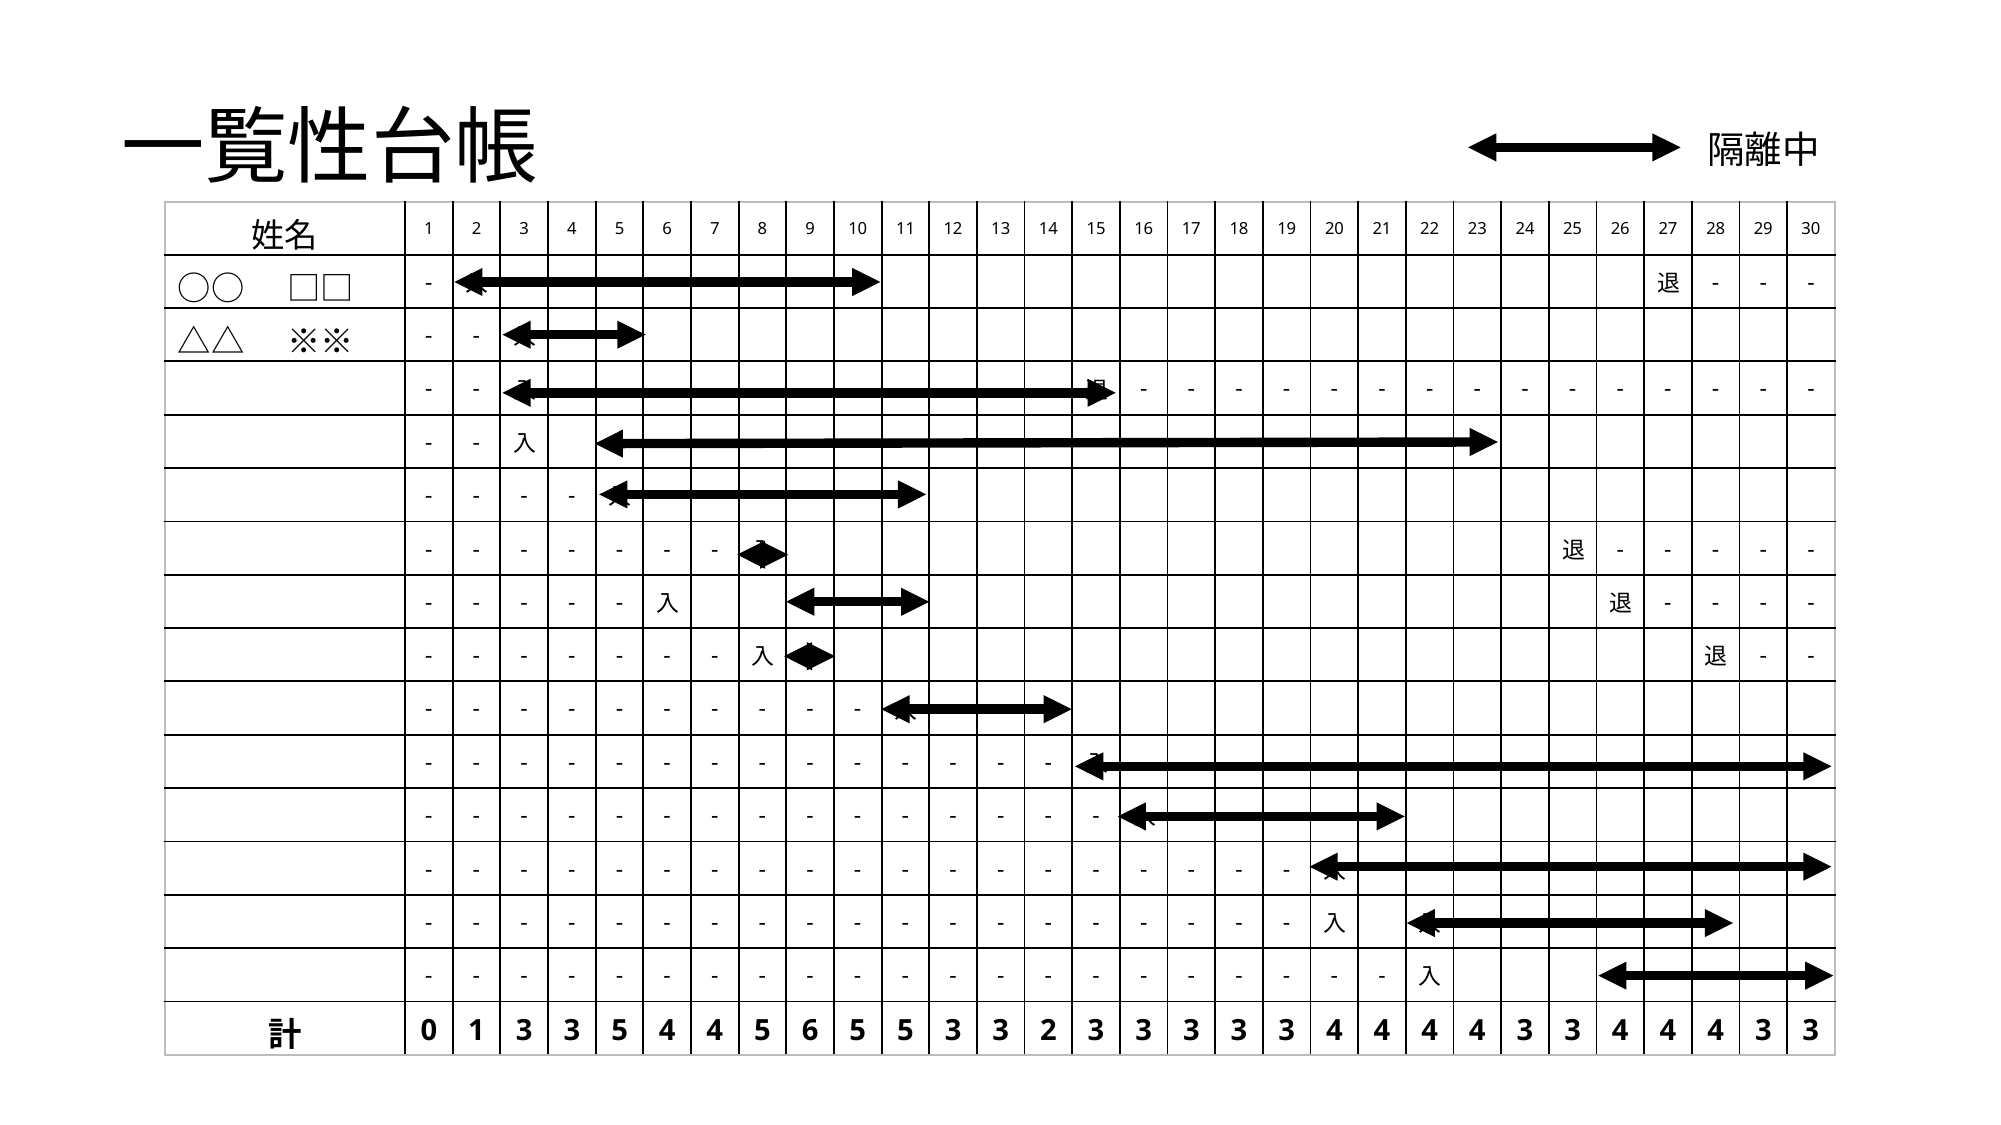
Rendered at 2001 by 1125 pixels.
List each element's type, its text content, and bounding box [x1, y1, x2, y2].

table_cell [1311, 309, 1357, 360]
table_cell - [1359, 949, 1405, 1001]
table_cell [787, 469, 833, 490]
table_header 3 [501, 203, 547, 254]
table_cell [1359, 871, 1405, 894]
table_cell - [597, 842, 642, 894]
table_cell - [1216, 896, 1262, 947]
table_cell [1693, 949, 1739, 971]
table_cell - [597, 522, 642, 574]
table_cell [1216, 736, 1262, 762]
table_cell [1025, 398, 1071, 414]
table_cell [835, 362, 881, 388]
table_cell [1550, 416, 1596, 467]
table_cell [1693, 469, 1739, 521]
table_cell [1597, 949, 1643, 975]
table_cell [1550, 789, 1596, 841]
table_cell [1502, 309, 1548, 360]
table_cell 4 [692, 1002, 738, 1054]
table_cell [1264, 309, 1310, 360]
table_cell [1454, 682, 1500, 734]
table_cell - [406, 896, 452, 947]
table_cell - [501, 842, 547, 894]
table_cell - [454, 309, 499, 360]
table_header 26 [1597, 203, 1643, 254]
table_cell [1550, 928, 1596, 947]
table_cell [1121, 736, 1167, 762]
table_cell ○○ □□ [166, 256, 404, 307]
table_cell [1407, 629, 1453, 680]
table_cell 4 [1359, 1002, 1405, 1054]
table_cell [1025, 682, 1071, 708]
table_cell [692, 449, 738, 467]
table_cell - [549, 842, 595, 894]
table_cell [549, 256, 595, 277]
table_cell - [1025, 789, 1071, 841]
table_cell [1359, 256, 1405, 307]
table_cell [740, 469, 785, 490]
table_cell - [1740, 576, 1786, 627]
table_cell 退 [1073, 362, 1119, 414]
table_cell [1788, 977, 1834, 1001]
table_cell - [549, 576, 595, 627]
table_cell [1216, 576, 1262, 627]
table_cell - [644, 682, 690, 734]
table_cell [1168, 771, 1214, 787]
table_cell 入 [1121, 789, 1167, 814]
table_cell [1407, 469, 1453, 521]
table_cell [978, 362, 1024, 388]
table_cell [1359, 682, 1405, 734]
table_cell [1216, 522, 1262, 574]
table_cell - [740, 842, 785, 894]
table_cell 3 [1264, 1002, 1310, 1054]
table_cell [787, 448, 833, 467]
table_cell 入 [644, 576, 690, 627]
table_cell [787, 256, 833, 277]
table_cell [1359, 736, 1405, 762]
table_cell [1359, 896, 1405, 947]
table_cell [166, 629, 404, 680]
table_cell - [454, 522, 499, 574]
table_cell [644, 287, 690, 307]
table_cell - [978, 789, 1024, 841]
table_cell [1502, 771, 1548, 787]
table_cell - [1025, 949, 1071, 1001]
table_cell [883, 522, 928, 574]
table_cell 1 [454, 1002, 499, 1054]
table_cell [883, 469, 928, 521]
table_cell [978, 714, 1024, 734]
table_cell [1359, 522, 1405, 574]
table_cell - [644, 736, 690, 787]
table_cell [1025, 362, 1071, 388]
table_cell - [1740, 522, 1786, 574]
table_cell - [930, 896, 976, 947]
table_cell 退 [1645, 256, 1691, 307]
table_cell - [740, 896, 785, 947]
table_cell - [1359, 362, 1405, 414]
table_cell [930, 309, 976, 360]
table_cell - [1788, 362, 1834, 414]
table_cell [166, 469, 404, 521]
table_cell [1311, 469, 1357, 521]
table_header 22 [1407, 203, 1453, 254]
table_cell - [644, 896, 690, 947]
table_cell [1454, 871, 1500, 894]
table_cell [1454, 896, 1500, 918]
table_cell [1359, 818, 1405, 841]
table_cell [1550, 771, 1596, 787]
table_cell [1121, 629, 1167, 680]
table_cell [1550, 842, 1596, 862]
table_cell 入 [740, 522, 785, 552]
table_cell - [1025, 842, 1071, 894]
table_cell [740, 448, 785, 467]
table_cell [1645, 469, 1691, 521]
table_cell [1264, 736, 1310, 762]
table_cell - [406, 522, 452, 574]
table_cell 入 [883, 682, 928, 707]
table_cell [692, 362, 738, 388]
table_cell - [501, 522, 547, 574]
table_cell [978, 256, 1024, 307]
table_cell - [1073, 789, 1119, 841]
table_cell - [787, 842, 833, 894]
table_cell [1407, 447, 1453, 467]
table_cell 3 [1788, 1002, 1834, 1054]
table_cell [1025, 711, 1071, 734]
table_cell - [644, 842, 690, 894]
table_cell 3 [501, 1002, 547, 1054]
table_cell 入 [1311, 868, 1357, 894]
table_cell [1264, 629, 1310, 680]
table_cell [930, 256, 976, 307]
table_cell [644, 309, 690, 360]
table_cell [166, 682, 404, 734]
table_cell [1788, 469, 1834, 521]
table_cell [1740, 789, 1786, 841]
table_cell [1645, 682, 1691, 734]
table_cell - [501, 469, 547, 521]
table_cell 入 [740, 557, 785, 574]
table_cell [1597, 871, 1643, 894]
table_cell - [740, 949, 785, 1001]
table_cell [930, 398, 976, 414]
table_cell [166, 522, 404, 574]
table_cell - [883, 842, 928, 894]
table_cell [1121, 256, 1167, 307]
table_cell [166, 576, 404, 627]
table_cell [692, 499, 738, 521]
table_cell [1407, 522, 1453, 574]
table_cell [1454, 256, 1500, 307]
table_cell [883, 309, 928, 360]
table_cell [1025, 629, 1071, 680]
table_cell - [549, 629, 595, 680]
table_cell - [1693, 522, 1739, 574]
table_header 20 [1311, 203, 1357, 254]
table_cell [1407, 736, 1453, 762]
table_cell [1359, 789, 1405, 815]
table_cell - [930, 949, 976, 1001]
table_cell - [501, 789, 547, 841]
table_cell [1454, 629, 1500, 680]
table_cell [1597, 789, 1643, 841]
table_header 8 [740, 203, 785, 254]
table_cell [1407, 256, 1453, 307]
table_cell [1359, 416, 1405, 437]
table_cell - [1788, 629, 1834, 680]
table_cell 3 [930, 1002, 976, 1054]
table_cell - [1121, 896, 1167, 947]
table_cell - [930, 842, 976, 894]
table_cell [787, 522, 833, 574]
table_cell - [692, 842, 738, 894]
table_cell [1121, 522, 1167, 574]
table_header 19 [1264, 203, 1310, 254]
table_cell - [1216, 362, 1262, 414]
table_cell - [1168, 949, 1214, 1001]
table_cell [1740, 771, 1786, 787]
table_cell - [406, 576, 452, 627]
table_cell [1168, 448, 1214, 467]
table_cell [1597, 256, 1643, 307]
table_cell - [454, 736, 499, 787]
table_cell [1597, 629, 1643, 680]
table_cell 入 [1407, 896, 1453, 922]
table_cell [1502, 629, 1548, 680]
table_cell - [1407, 362, 1453, 414]
table_cell [1693, 771, 1739, 787]
table_cell [835, 256, 881, 281]
table_cell [1502, 416, 1548, 467]
table_cell - [1121, 949, 1167, 1001]
table_cell [597, 398, 642, 414]
table_cell [1454, 949, 1500, 1001]
table_cell [1693, 871, 1739, 894]
table_cell [787, 287, 833, 307]
table_cell [1454, 576, 1500, 627]
table_cell - [549, 469, 595, 521]
table_header 25 [1550, 203, 1596, 254]
table_cell - [597, 896, 642, 947]
table_cell [1407, 309, 1453, 360]
table_cell [1121, 469, 1167, 521]
table_cell - [930, 789, 976, 841]
table_cell [1502, 469, 1548, 521]
table_cell [1740, 309, 1786, 360]
table_cell [1645, 928, 1691, 947]
table_cell [1645, 842, 1691, 862]
table_cell [1645, 736, 1691, 762]
table_cell - [883, 949, 928, 1001]
table_cell - [835, 682, 881, 734]
table_cell [1502, 522, 1548, 574]
table_cell [1788, 842, 1834, 894]
table_cell 入 [1311, 842, 1357, 865]
table_cell [883, 629, 928, 680]
table_header 17 [1168, 203, 1214, 254]
table_cell - [835, 842, 881, 894]
table_cell [1264, 821, 1310, 841]
table_cell - [597, 629, 642, 680]
table_cell [883, 603, 928, 627]
table_cell [1216, 469, 1262, 521]
table_cell [1359, 469, 1405, 521]
table_cell [978, 469, 1024, 521]
table_cell 3 [1073, 1002, 1119, 1054]
table_cell [1311, 416, 1357, 437]
table_cell [1693, 309, 1739, 360]
table_cell [1168, 821, 1214, 841]
table_cell [835, 309, 881, 360]
table_cell [1025, 522, 1071, 574]
table_cell [930, 714, 976, 734]
table_cell [930, 448, 976, 467]
table_cell [1311, 522, 1357, 574]
table_cell 4 [644, 1002, 690, 1054]
table_cell [644, 416, 690, 438]
table_cell [1550, 736, 1596, 762]
table_cell - [549, 736, 595, 787]
table_cell [1550, 309, 1596, 360]
table_cell [835, 283, 881, 307]
table_cell - [597, 949, 642, 1001]
table_cell 4 [1693, 1002, 1739, 1054]
table_cell [1121, 682, 1167, 734]
table_cell [1073, 682, 1119, 734]
table_cell 4 [1645, 1002, 1691, 1054]
table_cell - [740, 789, 785, 841]
table_cell 3 [1502, 1002, 1548, 1054]
table_cell [1073, 309, 1119, 360]
table_cell - [1454, 362, 1500, 414]
table_cell - [1073, 896, 1119, 947]
table_cell [1073, 522, 1119, 574]
table_cell - [787, 736, 833, 787]
table_cell - [1693, 256, 1739, 307]
table_cell [787, 658, 833, 680]
table_cell [597, 362, 642, 388]
table_cell [549, 309, 595, 330]
table_cell - [1025, 736, 1071, 787]
table_cell [1502, 949, 1548, 1001]
table_cell [1693, 842, 1739, 862]
table_cell [1264, 522, 1310, 574]
table_cell [549, 362, 595, 388]
table_cell 4 [1311, 1002, 1357, 1054]
table_cell - [454, 576, 499, 627]
table_cell [1121, 309, 1167, 360]
table_cell - [1788, 576, 1834, 627]
table_cell [1073, 448, 1119, 467]
table_cell [166, 736, 404, 787]
table_header 24 [1502, 203, 1548, 254]
table_header 14 [1025, 203, 1071, 254]
table_cell - [1121, 362, 1167, 414]
table_cell [978, 416, 1024, 438]
table_cell [1264, 682, 1310, 734]
table_cell [1168, 256, 1214, 307]
table_header 1 [406, 203, 452, 254]
table_cell - [835, 736, 881, 787]
table_cell [1645, 771, 1691, 787]
table_cell [930, 629, 976, 680]
table_cell [1311, 736, 1357, 762]
table_cell - [1645, 576, 1691, 627]
table_cell [166, 949, 404, 1001]
table_cell - [406, 629, 452, 680]
table_cell [166, 362, 404, 414]
table_cell [740, 499, 785, 521]
table_cell [1025, 576, 1071, 627]
table_cell [644, 398, 690, 414]
table_cell [1168, 629, 1214, 680]
table_cell [1025, 448, 1071, 467]
table_cell 入 [501, 309, 547, 360]
table_cell [883, 362, 928, 388]
table_cell [1693, 416, 1739, 467]
table_cell [1311, 771, 1357, 787]
table_cell [1216, 629, 1262, 680]
table_cell - [549, 896, 595, 947]
table_cell 入 [597, 469, 642, 521]
table_cell [1454, 928, 1500, 947]
table_cell - [406, 362, 452, 414]
table_cell [1597, 416, 1643, 467]
table_cell [1216, 789, 1262, 812]
table_cell [1216, 416, 1262, 437]
table_cell [1264, 576, 1310, 627]
table_cell - [1264, 896, 1310, 947]
table_cell [597, 337, 642, 360]
table_cell [1168, 469, 1214, 521]
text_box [594, 441, 1499, 445]
table_cell [166, 896, 404, 947]
table_cell 退 [1597, 576, 1643, 627]
table_cell - [883, 736, 928, 787]
table_cell [1454, 842, 1500, 862]
table_cell - [549, 949, 595, 1001]
table_cell [787, 576, 833, 600]
table_cell - [1693, 576, 1739, 627]
table_cell 3 [1740, 1002, 1786, 1054]
table_cell [1550, 682, 1596, 734]
table_cell 6 [787, 1002, 833, 1054]
table_header 4 [549, 203, 595, 254]
table_cell [1502, 576, 1548, 627]
table_cell [549, 287, 595, 307]
table_cell 入 [1311, 896, 1357, 947]
table_cell [692, 309, 738, 360]
table_cell [1550, 256, 1596, 307]
table_cell [1740, 949, 1786, 971]
table_cell [1597, 896, 1643, 918]
table_header 29 [1740, 203, 1786, 254]
table_cell 入 [1121, 819, 1167, 841]
table_cell [883, 398, 928, 414]
table_cell [787, 629, 833, 654]
table_header 姓名 [166, 203, 404, 254]
table_cell [1454, 416, 1500, 467]
table_header 7 [692, 203, 738, 254]
table_cell [978, 309, 1024, 360]
table_cell - [1645, 362, 1691, 414]
table_cell 3 [1216, 1002, 1262, 1054]
table_cell [1740, 871, 1786, 894]
table_header 9 [787, 203, 833, 254]
table_cell [501, 287, 547, 307]
table_cell [1025, 469, 1071, 521]
table_cell [787, 416, 833, 438]
table_cell [1597, 977, 1643, 1001]
table_cell [1788, 309, 1834, 360]
table_cell - [978, 736, 1024, 787]
table_cell [1454, 789, 1500, 841]
table_cell [1311, 256, 1357, 307]
table_cell - [1121, 842, 1167, 894]
table_cell [1740, 469, 1786, 521]
table_cell 退 [1550, 522, 1596, 574]
table_cell [740, 398, 785, 414]
table_cell [1121, 416, 1167, 437]
table_cell - [501, 736, 547, 787]
table_cell [978, 448, 1024, 467]
table_cell [1168, 309, 1214, 360]
table_cell [835, 448, 881, 467]
table_cell - [1502, 362, 1548, 414]
table_cell [1168, 736, 1214, 762]
table_cell [1645, 416, 1691, 467]
table_cell - [454, 842, 499, 894]
table_cell [787, 309, 833, 360]
table_cell [1025, 416, 1071, 438]
table_cell 3 [1168, 1002, 1214, 1054]
table_cell - [1311, 949, 1357, 1001]
table_cell - [1264, 362, 1310, 414]
table_cell [883, 416, 928, 438]
table_cell [835, 629, 881, 680]
table_cell [166, 789, 404, 841]
table_cell [1550, 629, 1596, 680]
table_header 10 [835, 203, 881, 254]
table_cell [978, 629, 1024, 680]
table_cell - [1073, 949, 1119, 1001]
table_cell - [406, 682, 452, 734]
table_header 21 [1359, 203, 1405, 254]
table_cell [1788, 682, 1834, 734]
table_cell [740, 256, 785, 277]
table_cell [835, 522, 881, 574]
table_cell 計 [166, 1002, 404, 1054]
table_cell [835, 469, 881, 490]
table_cell [1454, 736, 1500, 762]
table_cell [1025, 309, 1071, 360]
table_cell 入 [1407, 949, 1453, 1001]
table_cell [1359, 309, 1405, 360]
table_cell [692, 469, 738, 490]
table_cell 入 [454, 283, 499, 307]
table_cell [1740, 980, 1786, 1001]
table_cell - [883, 896, 928, 947]
table_cell - [1788, 522, 1834, 574]
table_cell [1597, 928, 1643, 947]
table_cell 5 [740, 1002, 785, 1054]
table_cell [1645, 629, 1691, 680]
table_cell [1264, 469, 1310, 521]
table_cell [740, 362, 785, 388]
table_cell [1693, 980, 1739, 1001]
table_cell [1407, 682, 1453, 734]
table_cell [1550, 871, 1596, 894]
table_cell [1502, 789, 1548, 841]
table_cell [1693, 789, 1739, 841]
table_cell [1073, 576, 1119, 627]
table_cell [1311, 682, 1357, 734]
table_cell - [787, 789, 833, 841]
table_cell 入 [454, 256, 499, 281]
table_cell 入 [1407, 924, 1453, 947]
table_cell [883, 448, 928, 467]
table_cell [1311, 789, 1357, 812]
table_cell - [1645, 522, 1691, 574]
table_cell [1740, 896, 1786, 947]
table_cell [692, 576, 738, 627]
table_header 12 [930, 203, 976, 254]
table_cell [1788, 416, 1834, 467]
table_cell [1359, 771, 1405, 787]
table_cell - [597, 576, 642, 627]
table_cell [1502, 896, 1548, 918]
table_cell [835, 606, 881, 627]
table_cell - [406, 256, 452, 307]
table_cell [1168, 682, 1214, 734]
table_cell [1550, 469, 1596, 521]
table_cell 4 [1454, 1002, 1500, 1054]
table_cell [1359, 447, 1405, 467]
table_cell - [549, 789, 595, 841]
table_cell [883, 576, 928, 600]
table_cell - [1025, 896, 1071, 947]
table_cell - [644, 949, 690, 1001]
table_cell [597, 287, 642, 307]
table_cell [1597, 309, 1643, 360]
table_cell - [930, 736, 976, 787]
table_cell - [692, 789, 738, 841]
table_cell - [597, 736, 642, 787]
table_cell - [1168, 896, 1214, 947]
table_cell [787, 398, 833, 414]
table_cell [1502, 842, 1548, 862]
table_cell [1597, 842, 1643, 862]
table_cell [1645, 896, 1691, 918]
table_cell - [787, 896, 833, 947]
table_cell [1597, 771, 1643, 787]
table_cell [787, 499, 833, 521]
table_cell [1550, 576, 1596, 627]
table_cell [787, 603, 833, 627]
table_cell [549, 339, 595, 360]
table_cell [549, 416, 595, 467]
table_cell [1502, 682, 1548, 734]
table_cell [644, 256, 690, 277]
table_cell [1550, 949, 1596, 1001]
table_cell [1740, 842, 1786, 862]
table_cell [1788, 896, 1834, 947]
table_cell - [1216, 949, 1262, 1001]
table_cell 3 [1121, 1002, 1167, 1054]
table_cell 5 [883, 1002, 928, 1054]
table_cell - [1264, 949, 1310, 1001]
table_cell [835, 576, 881, 597]
table_cell [1073, 629, 1119, 680]
table_cell - [644, 522, 690, 574]
table_cell - [1168, 362, 1214, 414]
table_cell - [1597, 522, 1643, 574]
table_cell [1597, 736, 1643, 762]
table_cell - [1740, 256, 1786, 307]
table_cell [978, 398, 1024, 414]
table_cell [1740, 416, 1786, 467]
table_cell - [692, 949, 738, 1001]
table_cell [1502, 928, 1548, 947]
table_cell [1693, 682, 1739, 734]
table_cell [1216, 309, 1262, 360]
table_cell 入 [501, 416, 547, 467]
table_cell - [787, 682, 833, 734]
table_cell [1693, 736, 1739, 762]
table_cell △△ ※※ [166, 309, 404, 360]
table_cell [1216, 771, 1262, 787]
table_cell [978, 576, 1024, 627]
table_cell - [1740, 362, 1786, 414]
table_cell [1311, 629, 1357, 680]
table_cell [835, 499, 881, 521]
table_cell [1502, 256, 1548, 307]
table_cell [1788, 736, 1834, 787]
table_cell [1645, 949, 1691, 971]
table_cell [1407, 771, 1453, 787]
table_cell - [454, 362, 499, 414]
table_cell - [692, 736, 738, 787]
table_cell - [406, 469, 452, 521]
table_cell 3 [549, 1002, 595, 1054]
table_cell - [1597, 362, 1643, 414]
table_cell - [454, 682, 499, 734]
table_cell [1216, 256, 1262, 307]
table_cell [1597, 682, 1643, 734]
table_cell [1645, 871, 1691, 894]
table_cell [883, 256, 928, 307]
table_cell [1264, 416, 1310, 437]
table_cell [1168, 576, 1214, 627]
table_header 2 [454, 203, 499, 254]
table_cell 3 [978, 1002, 1024, 1054]
table_cell 入 [1073, 736, 1119, 787]
table_cell [1454, 771, 1500, 787]
table_cell [1311, 576, 1357, 627]
table_cell - [835, 789, 881, 841]
table_cell - [406, 309, 452, 360]
table_header 23 [1454, 203, 1500, 254]
table_cell [1311, 821, 1357, 841]
table_cell - [406, 842, 452, 894]
table_cell [644, 499, 690, 521]
table_cell [1121, 448, 1167, 467]
table_cell [166, 416, 404, 467]
table_cell [1264, 448, 1310, 467]
table_cell - [1740, 629, 1786, 680]
table_cell [1693, 896, 1739, 947]
table_cell 入 [501, 394, 547, 414]
table_cell [1216, 682, 1262, 734]
table_cell [835, 416, 881, 438]
table_header 6 [644, 203, 690, 254]
table_cell - [692, 629, 738, 680]
table_cell [1359, 842, 1405, 862]
table_cell - [883, 789, 928, 841]
table_cell - [1788, 256, 1834, 307]
table_cell - [835, 949, 881, 1001]
table_cell - [740, 736, 785, 787]
table_cell [692, 416, 738, 438]
table_cell [692, 256, 738, 277]
table_cell - [597, 682, 642, 734]
table_cell - [1168, 842, 1214, 894]
table_cell [930, 416, 976, 438]
table_cell 4 [1597, 1002, 1643, 1054]
table_cell [1740, 682, 1786, 734]
text_box 一覧性台帳 [106, 85, 2000, 201]
table_cell 入 [740, 629, 785, 680]
table_cell - [501, 949, 547, 1001]
table_cell - [406, 736, 452, 787]
table_cell [597, 446, 642, 467]
table_cell - [1264, 842, 1310, 894]
table_cell [1454, 309, 1500, 360]
table_cell 4 [1407, 1002, 1453, 1054]
table_cell - [978, 949, 1024, 1001]
table_cell [930, 522, 976, 574]
table_cell [501, 256, 547, 277]
table_cell [1216, 821, 1262, 841]
table_cell - [406, 789, 452, 841]
table_cell [1121, 576, 1167, 627]
table_cell [1073, 256, 1119, 307]
table_cell - [692, 522, 738, 574]
table_cell [1740, 736, 1786, 762]
table_cell - [549, 522, 595, 574]
table_cell - [1073, 842, 1119, 894]
table_cell - [1216, 842, 1262, 894]
table_cell [597, 256, 642, 277]
table_cell - [835, 896, 881, 947]
table_cell - [1311, 362, 1357, 414]
table_header 11 [883, 203, 928, 254]
table_cell - [692, 896, 738, 947]
table_cell - [501, 629, 547, 680]
table_cell [787, 362, 833, 388]
table_cell [549, 398, 595, 414]
table_cell [740, 287, 785, 307]
table_cell [692, 287, 738, 307]
table_cell [1407, 789, 1453, 841]
table_cell [1073, 469, 1119, 521]
table_cell [644, 449, 690, 467]
table_cell - [1550, 362, 1596, 414]
table_cell - [454, 416, 499, 467]
table_cell [930, 682, 976, 704]
table_header 5 [597, 203, 642, 254]
text_box 隔離中 [1692, 118, 1835, 178]
table_cell - [787, 949, 833, 1001]
table_cell [1502, 871, 1548, 894]
table_cell [1788, 949, 1834, 975]
table_cell [1788, 789, 1834, 841]
table_cell 0 [406, 1002, 452, 1054]
table_cell - [549, 682, 595, 734]
table_cell [1407, 871, 1453, 894]
table_cell [644, 362, 690, 388]
table_cell [1597, 469, 1643, 521]
table_cell - [454, 949, 499, 1001]
table_cell - [406, 416, 452, 467]
table_cell [1454, 522, 1500, 574]
table_cell - [644, 789, 690, 841]
table_cell - [1693, 362, 1739, 414]
table_cell 入 [501, 362, 547, 392]
table_cell [835, 398, 881, 414]
table_cell [644, 469, 690, 490]
table_cell [1264, 256, 1310, 307]
table_cell - [692, 682, 738, 734]
table_cell [1311, 447, 1357, 467]
table_header 18 [1216, 203, 1262, 254]
table_cell - [406, 949, 452, 1001]
table_cell [597, 416, 642, 441]
table_cell 退 [1693, 629, 1739, 680]
table_cell [930, 576, 976, 627]
table_header 27 [1645, 203, 1691, 254]
table_cell [1550, 896, 1596, 918]
table_cell [1216, 448, 1262, 467]
table_cell - [501, 682, 547, 734]
table_cell [1121, 771, 1167, 787]
table_cell [1168, 522, 1214, 574]
table_cell 5 [597, 1002, 642, 1054]
table_cell [740, 416, 785, 438]
table_header 30 [1788, 203, 1834, 254]
table_cell - [501, 896, 547, 947]
table_cell [1645, 309, 1691, 360]
table_cell [1359, 576, 1405, 627]
table_cell - [454, 789, 499, 841]
table_cell [740, 309, 785, 360]
table_cell - [644, 629, 690, 680]
table_cell [978, 682, 1024, 704]
table_cell 5 [835, 1002, 881, 1054]
table_cell [1454, 469, 1500, 521]
table_cell [1407, 416, 1453, 437]
table_cell 2 [1025, 1002, 1071, 1054]
table_cell - [454, 469, 499, 521]
table_cell [1407, 576, 1453, 627]
table_cell [930, 469, 976, 521]
table_cell [692, 398, 738, 414]
table_cell - [978, 896, 1024, 947]
table_cell - [597, 789, 642, 841]
table_cell [166, 842, 404, 894]
table_cell - [454, 896, 499, 947]
table_cell - [978, 842, 1024, 894]
table_cell [1264, 789, 1310, 812]
table_cell 3 [1550, 1002, 1596, 1054]
table_cell [1359, 629, 1405, 680]
table_header 16 [1121, 203, 1167, 254]
table_cell - [501, 576, 547, 627]
table_cell [1264, 771, 1310, 787]
table_cell [1168, 789, 1214, 812]
table_cell [597, 309, 642, 332]
table_cell [1407, 842, 1453, 862]
table_cell [1168, 416, 1214, 437]
table_cell [740, 576, 785, 627]
table_cell [1502, 736, 1548, 762]
table_cell [1025, 256, 1071, 307]
table_cell [930, 362, 976, 388]
table_cell [978, 522, 1024, 574]
table_cell - [454, 629, 499, 680]
table_header 15 [1073, 203, 1119, 254]
table_cell [1073, 416, 1119, 438]
table_cell [1645, 980, 1691, 1001]
table_header 28 [1693, 203, 1739, 254]
table_cell - [740, 682, 785, 734]
table_cell [1645, 789, 1691, 841]
table_cell 入 [883, 711, 928, 734]
table_header 13 [978, 203, 1024, 254]
